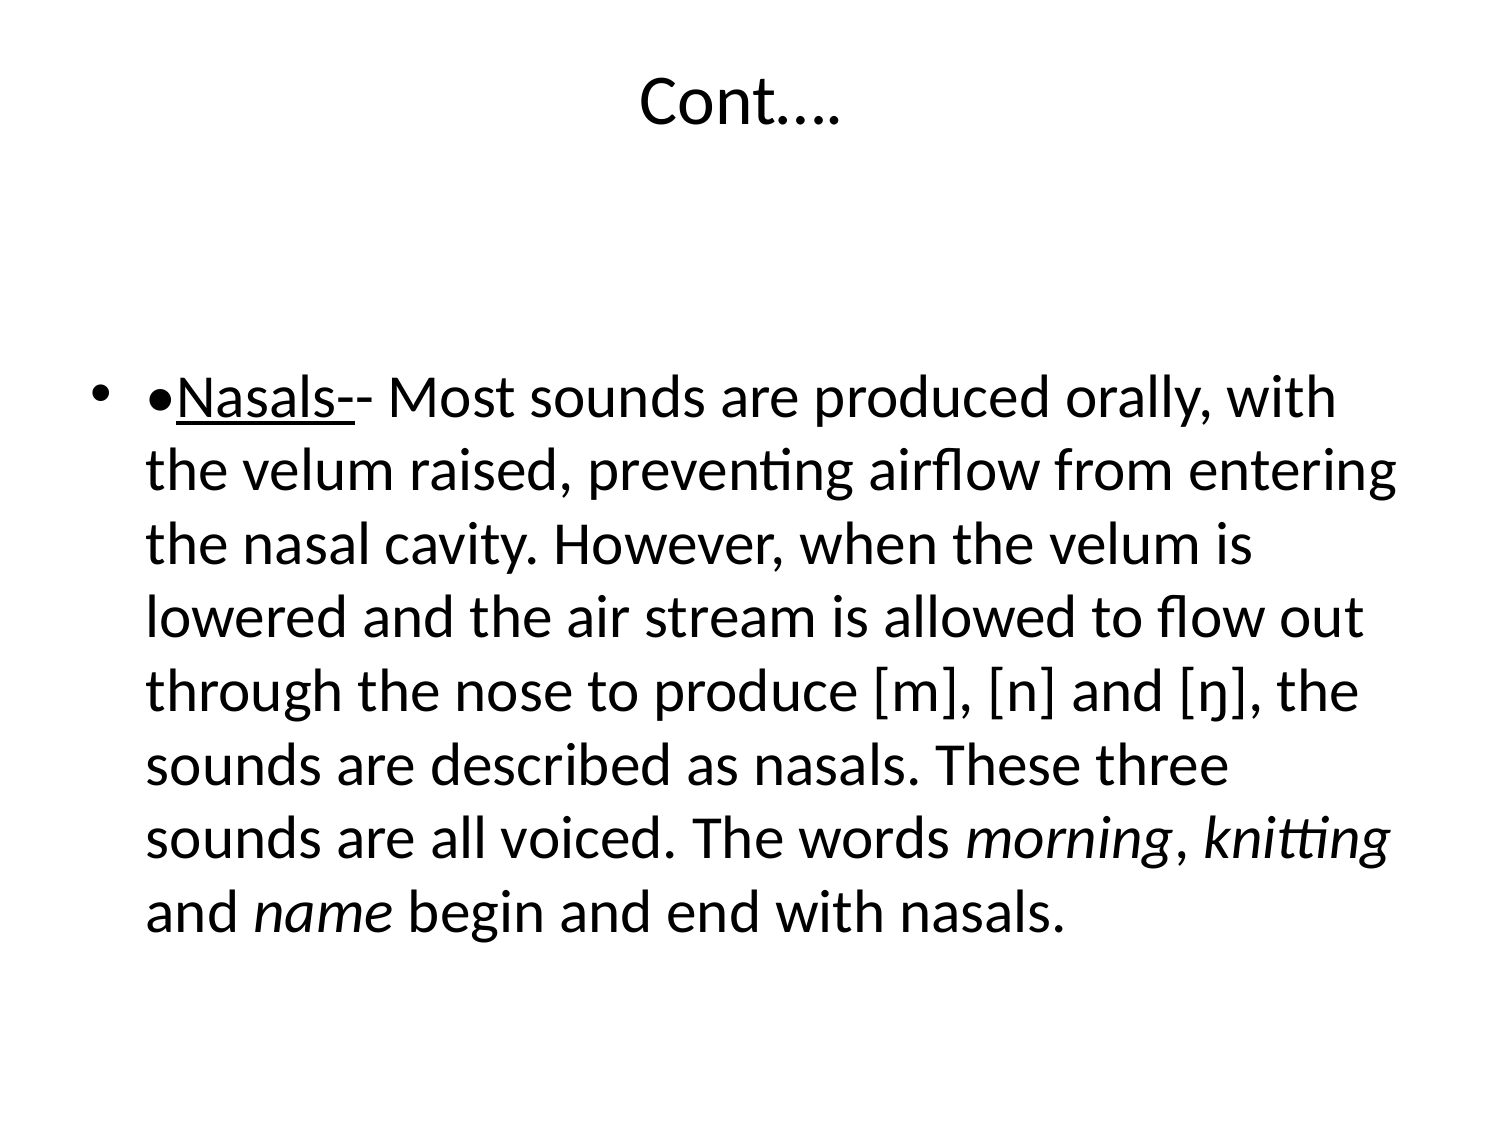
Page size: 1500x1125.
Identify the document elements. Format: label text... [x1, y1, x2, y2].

list •Nasals-- Most sounds are produced orally, with the velum raised, preventing airflow from entering the nasal cavity. However, when the velum is lowered and the air stream is allowed to flow out through the nose to produce [m], [n] and [ŋ], the sounds are described as nasals. These three sounds are all voiced. The words morning, knitting and name begin and end with nasals. [75, 262, 1425, 1005]
title Cont…. [75, 45, 1425, 233]
